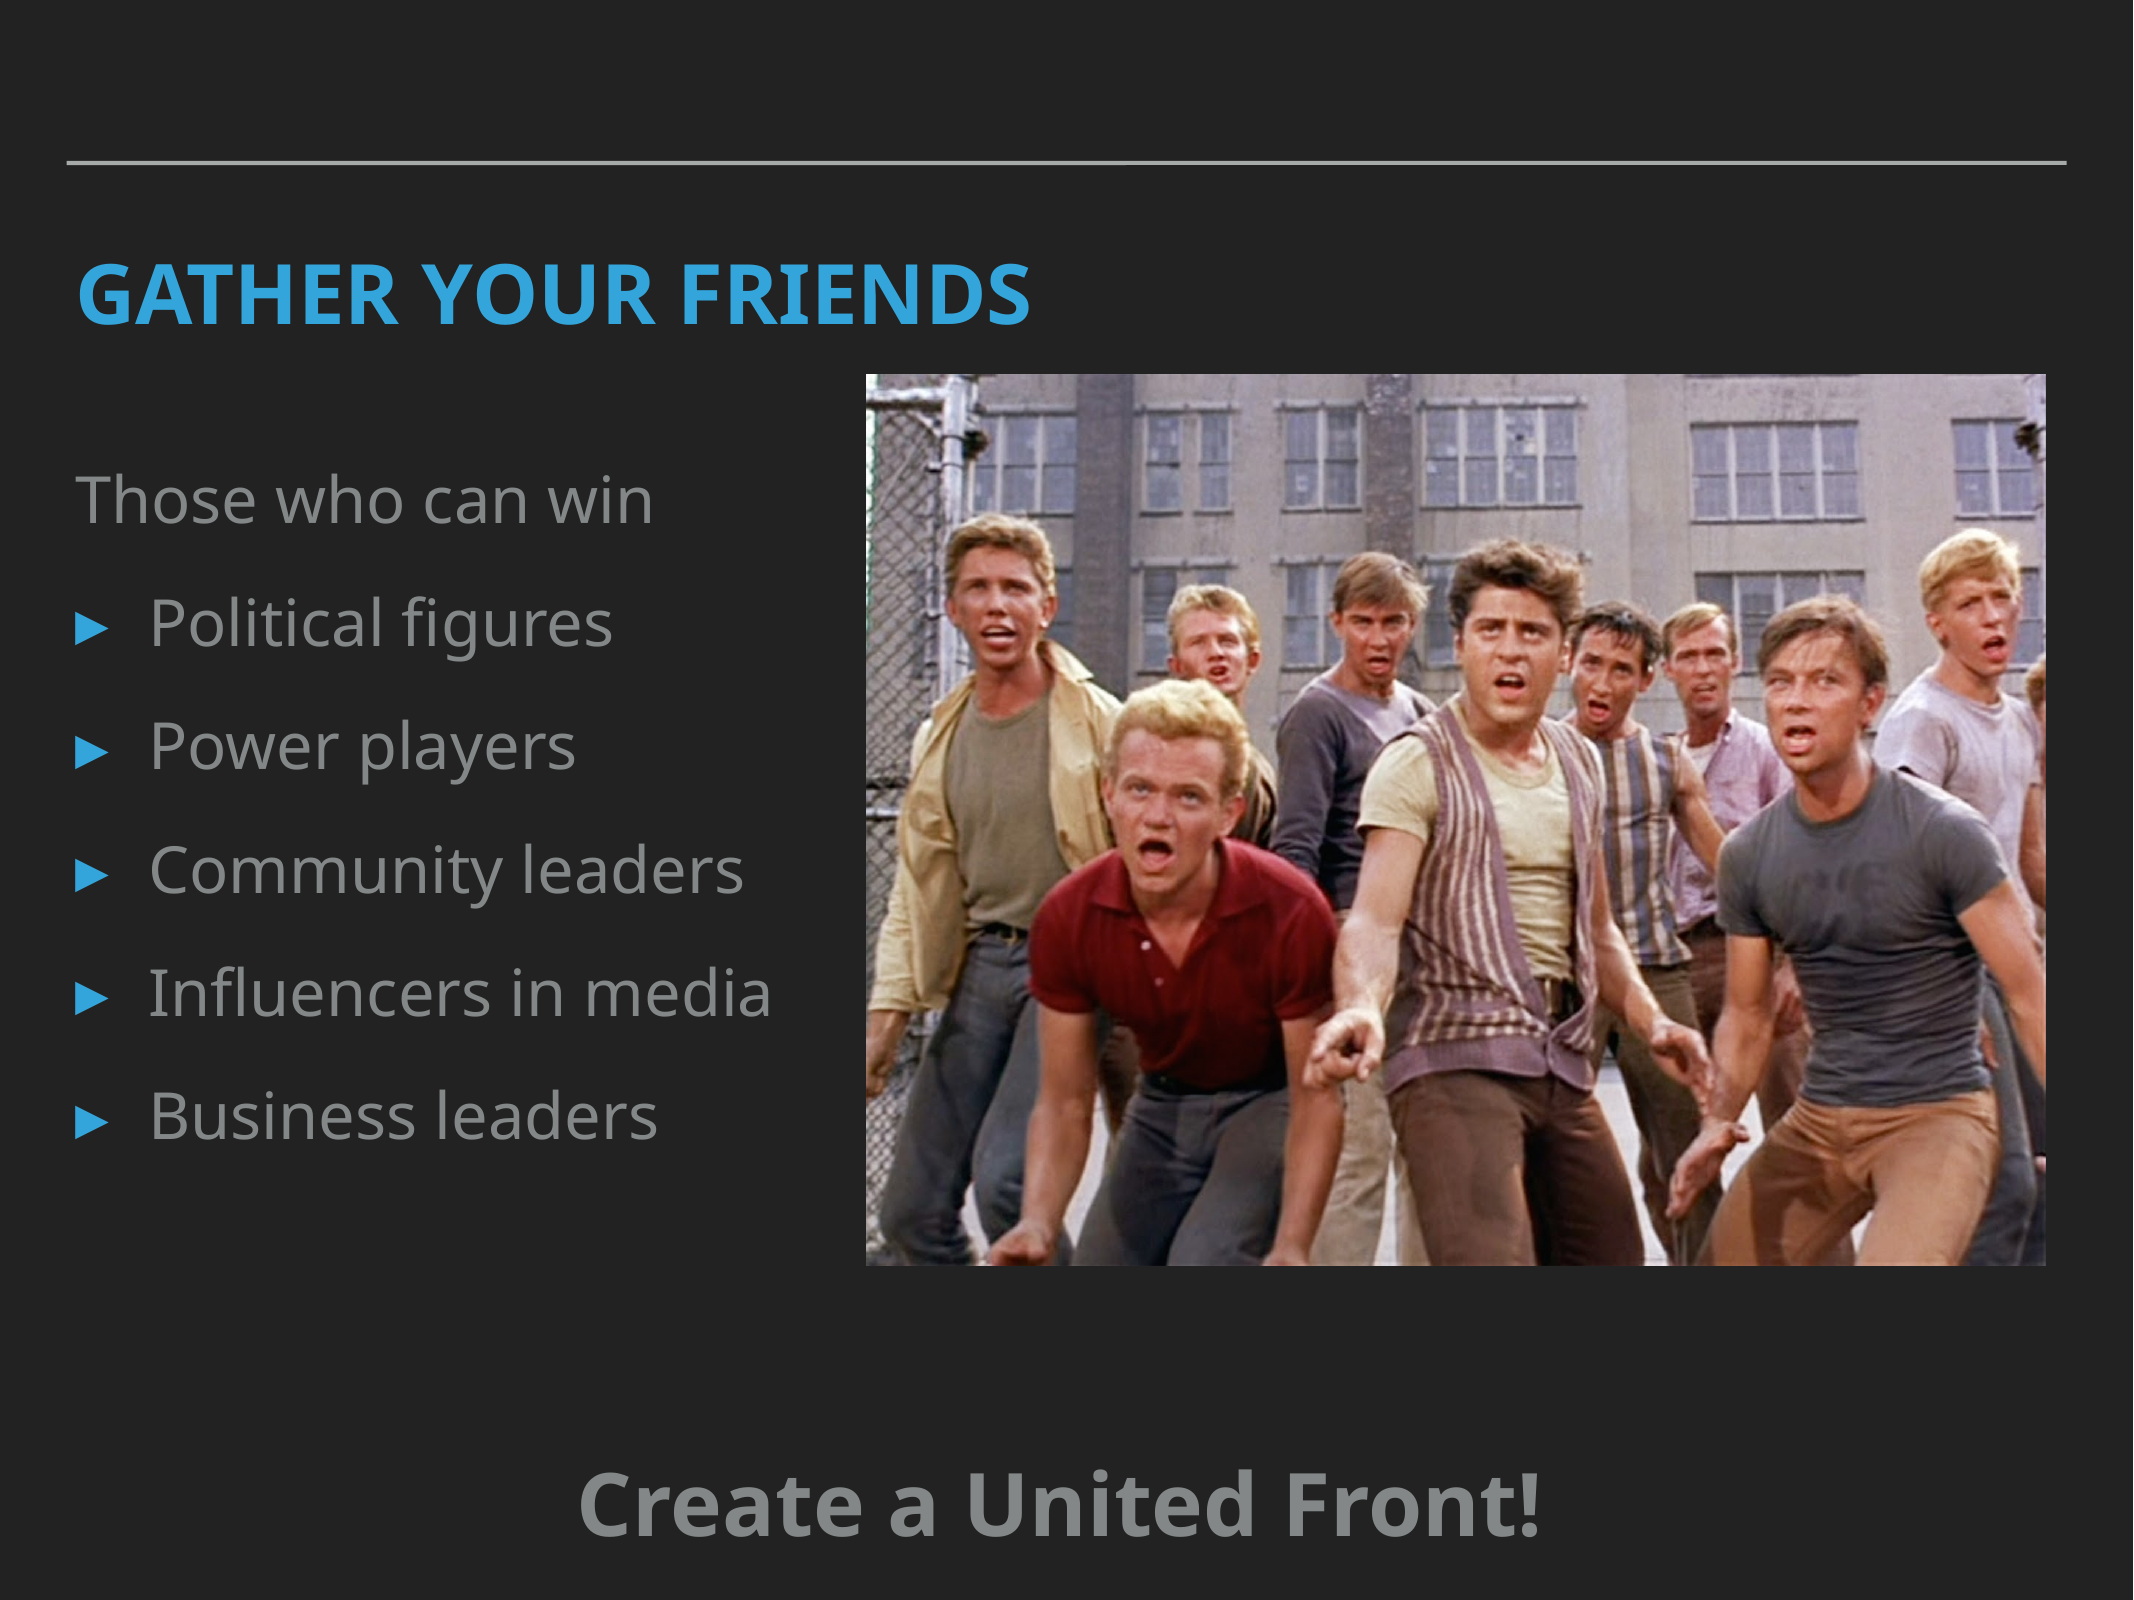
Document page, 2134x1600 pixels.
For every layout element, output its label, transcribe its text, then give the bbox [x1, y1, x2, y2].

title Gather your friends [66, 251, 1101, 372]
picture [866, 374, 2046, 1266]
list Those who can win Political figures Power players Community leaders Influencers in media Business leaders Create a United Front! [66, 449, 2055, 1563]
